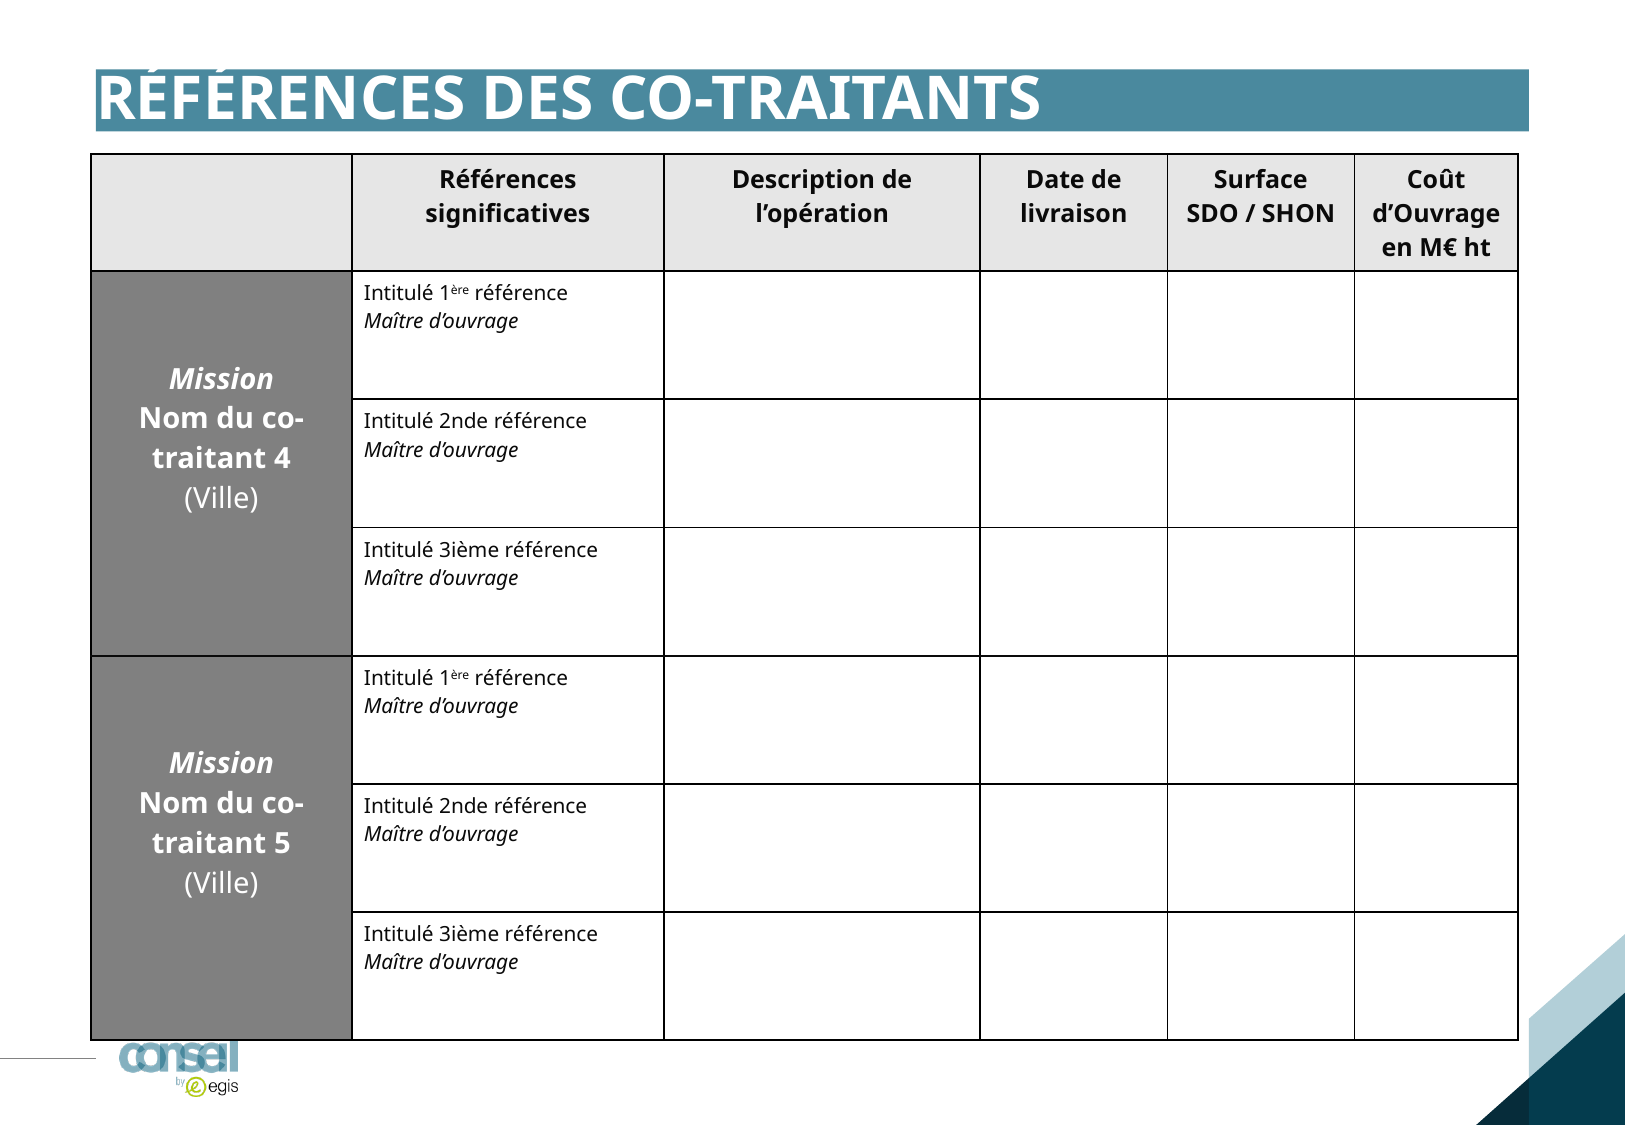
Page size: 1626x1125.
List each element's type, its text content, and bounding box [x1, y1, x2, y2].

table_header Surface SDO / SHON [1168, 155, 1354, 270]
title Références des Co-Traitants [95, 69, 1529, 132]
picture [119, 1041, 238, 1097]
table_cell [981, 528, 1167, 655]
table_cell [1168, 785, 1354, 911]
table_cell [665, 657, 979, 783]
table_cell Intitulé 2nde référence Maître d’ouvrage [353, 400, 663, 527]
table_cell [1355, 657, 1517, 783]
table_cell [1168, 400, 1354, 527]
table_cell Intitulé 3ième référence Maître d’ouvrage [353, 913, 663, 1039]
table_header Description de l’opération [665, 155, 979, 270]
table_cell [1168, 528, 1354, 655]
table_cell [665, 785, 979, 911]
table_cell [981, 785, 1167, 911]
table_cell Intitulé 3ième référence Maître d’ouvrage [353, 528, 663, 655]
table_cell [1355, 785, 1517, 911]
table_cell [665, 913, 979, 1039]
table_cell [1168, 272, 1354, 398]
table_cell Intitulé 1ère référence Maître d’ouvrage [353, 272, 663, 398]
table_cell Intitulé 1ère référence Maître d’ouvrage [353, 657, 663, 783]
table_cell [1168, 913, 1354, 1039]
table_cell [1355, 913, 1517, 1039]
table_cell [981, 657, 1167, 783]
table_cell [1168, 657, 1354, 783]
table_cell [981, 272, 1167, 398]
table_cell [981, 400, 1167, 527]
table_header [92, 155, 351, 270]
table_header Date de livraison [981, 155, 1167, 270]
table_cell [665, 528, 979, 655]
table_cell Intitulé 2nde référence Maître d’ouvrage [353, 785, 663, 911]
table_cell [1355, 272, 1517, 398]
table_cell Mission Nom du co-traitant 4 (Ville) [92, 272, 351, 655]
table_cell [981, 913, 1167, 1039]
table_cell [665, 272, 979, 398]
table_cell [1355, 400, 1517, 527]
table_header Coût d’Ouvrage en M€ ht [1355, 155, 1517, 270]
table_cell Mission Nom du co-traitant 5 (Ville) [92, 657, 351, 1039]
table_cell [1355, 528, 1517, 655]
table_header Références significatives [353, 155, 663, 270]
table_cell [665, 400, 979, 527]
